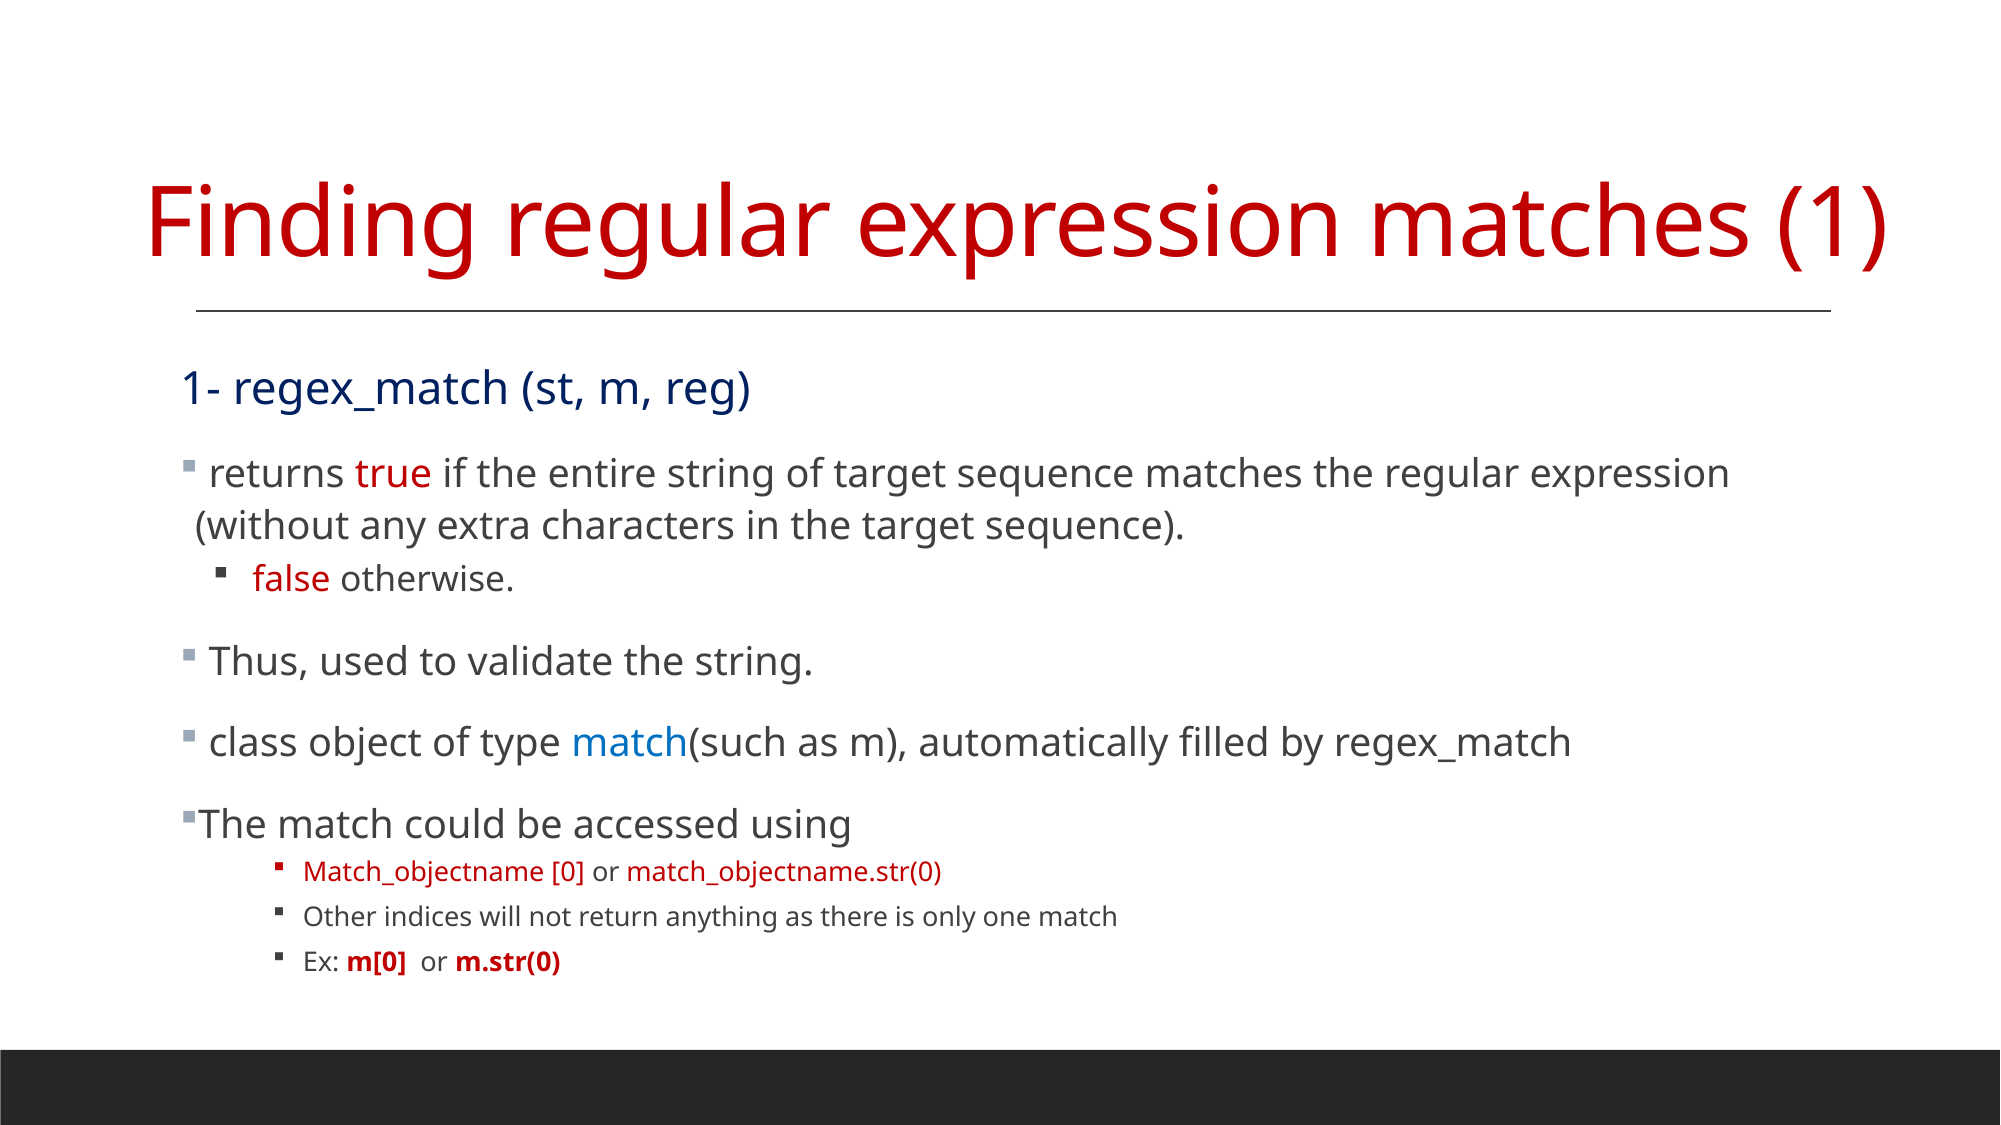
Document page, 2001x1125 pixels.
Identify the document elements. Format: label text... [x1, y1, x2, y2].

title Finding regular expression matches (1) [128, 47, 2000, 285]
list 1- regex_match (st, m, reg) returns true if the entire string of target sequence matches the regular expression (without any extra characters in the target sequence). false otherwise. Thus, used to validate the string. class object of type match(such as m), automatically filled by regex_match The match could be accessed using Match_objectname [0] or match_objectname.str(0) Other indices will not return anything as there is only one match Ex: m[0] or m.str(0) [180, 345, 1830, 1030]
